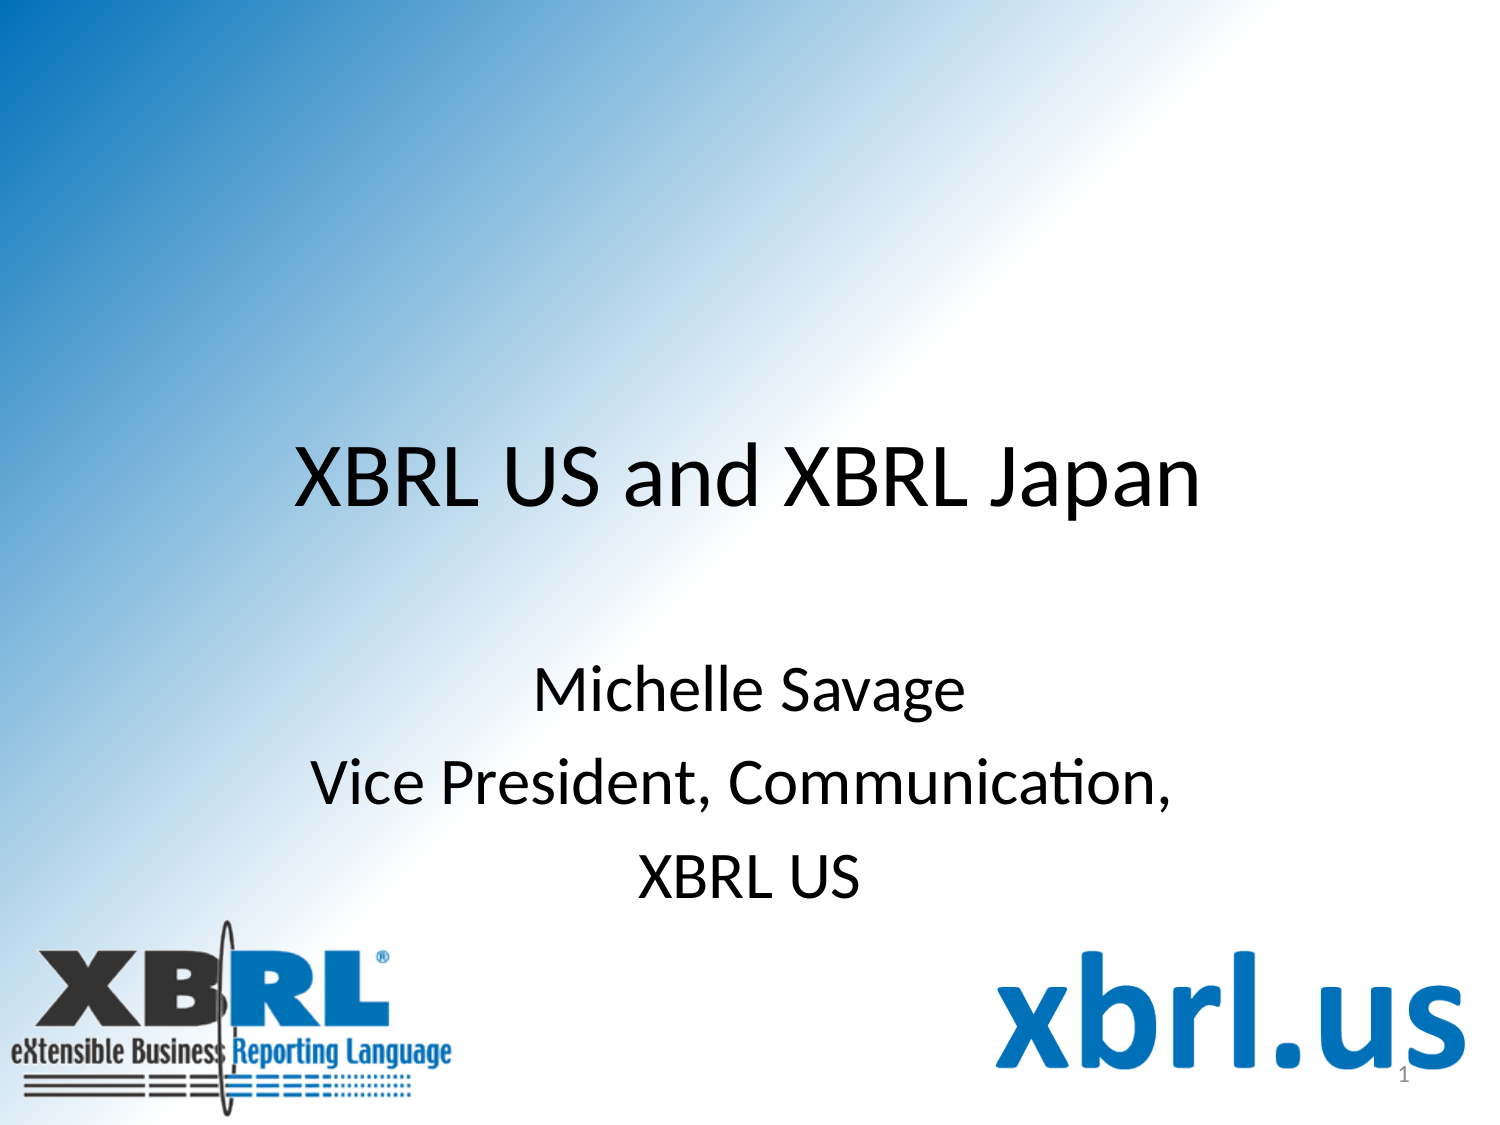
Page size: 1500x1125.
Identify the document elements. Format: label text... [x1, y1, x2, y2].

title XBRL US and XBRL Japan [112, 349, 1388, 591]
picture [0, 912, 460, 1125]
slide_number 1 [1074, 1042, 1425, 1103]
subtitle Michelle Savage Vice President, Communication, XBRL US [224, 637, 1276, 926]
picture [974, 924, 1475, 1101]
